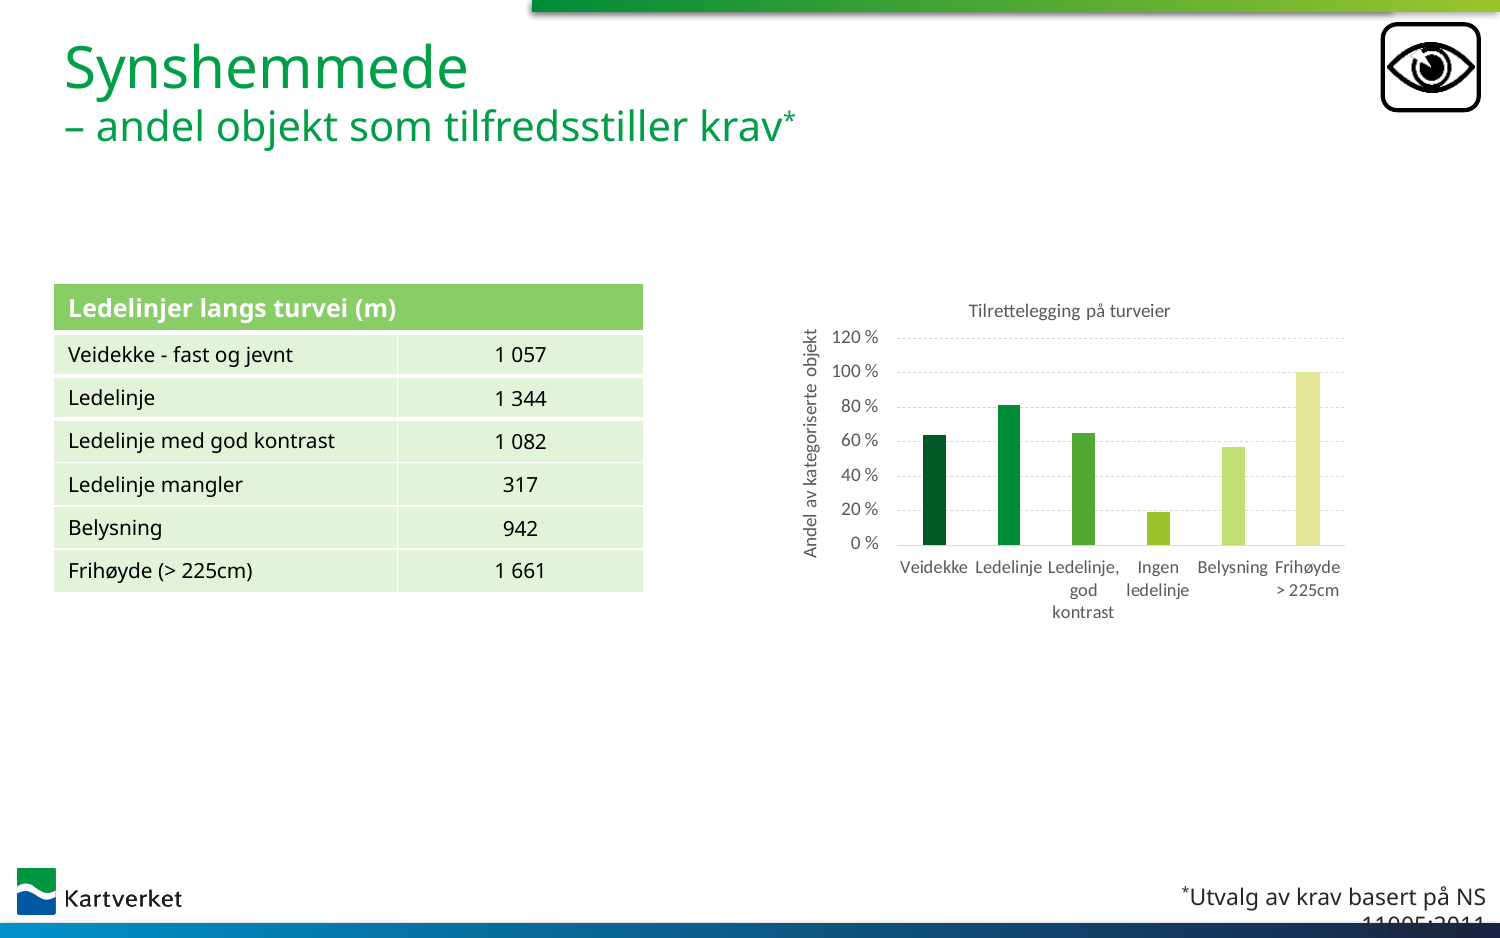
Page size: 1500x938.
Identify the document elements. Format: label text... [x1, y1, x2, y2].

table_cell Veidekke - fast og jevnt [54, 335, 397, 374]
table_cell Belysning [54, 507, 397, 548]
table_cell 1 057 [398, 335, 643, 374]
table_cell Ledelinje med god kontrast [54, 421, 397, 462]
picture [791, 291, 1348, 630]
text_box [1382, 24, 1480, 111]
table_cell 1 344 [398, 378, 643, 417]
table_cell 317 [398, 463, 643, 505]
table_cell Ledelinje [54, 378, 397, 417]
table_header Ledelinjer langs turvei (m) [54, 284, 643, 330]
table_cell Frihøyde (> 225cm) [54, 550, 397, 592]
table_cell 1 661 [398, 550, 643, 592]
table_cell 1 082 [398, 421, 643, 462]
text_box Synshemmede – andel objekt som tilfredsstiller krav* [49, 24, 1431, 158]
table_cell Ledelinje mangler [54, 463, 397, 505]
text_box *Utvalg av krav basert på NS 11005:2011 [1068, 873, 1500, 938]
table_cell 942 [398, 507, 643, 548]
